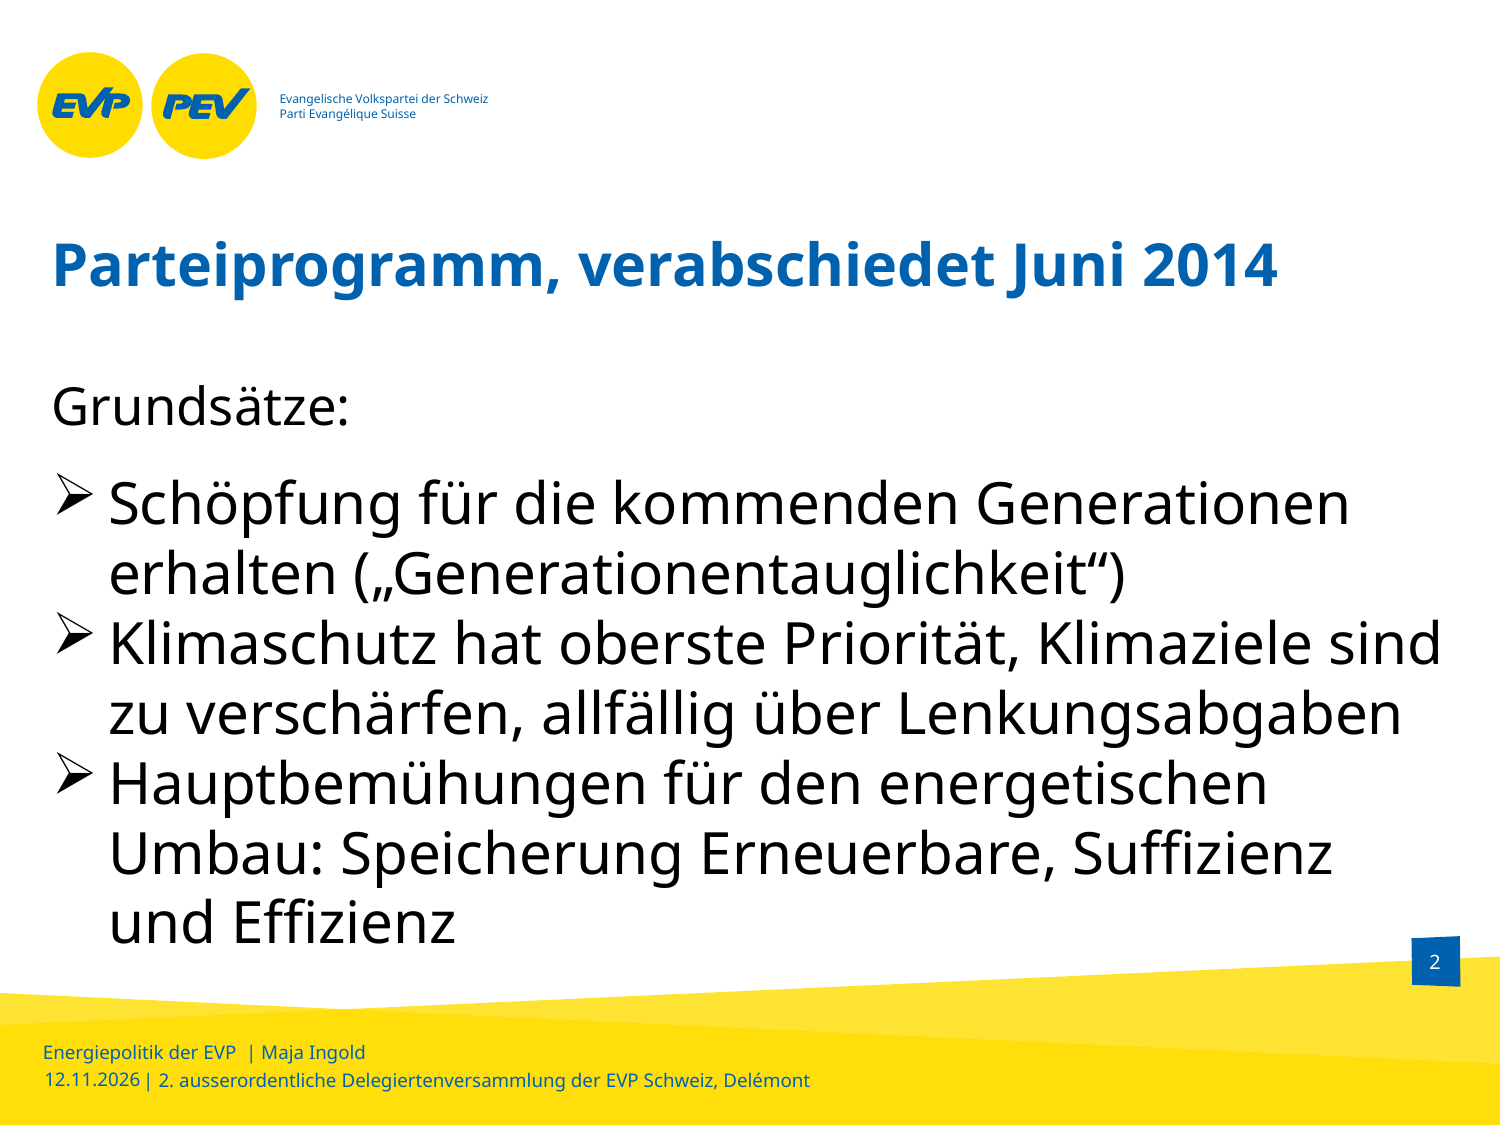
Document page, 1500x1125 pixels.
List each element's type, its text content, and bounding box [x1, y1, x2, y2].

list Schöpfung für die kommenden Generationen erhalten („Generationentauglichkeit“) Klimaschutz hat oberste Priorität, Klimaziele sind zu verschärfen, allfällig über Lenkungsabgaben Hauptbemühungen für den energetischen Umbau: Speicherung Erneuerbare, Suffizienz und Effizienz [36, 408, 1471, 965]
title Parteiprogramm, verabschiedet Juni 2014 [36, 219, 1471, 291]
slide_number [29, 1069, 172, 1091]
subtitle Grundsätze: [36, 302, 1471, 408]
slide_number 2 [1399, 965, 1471, 993]
